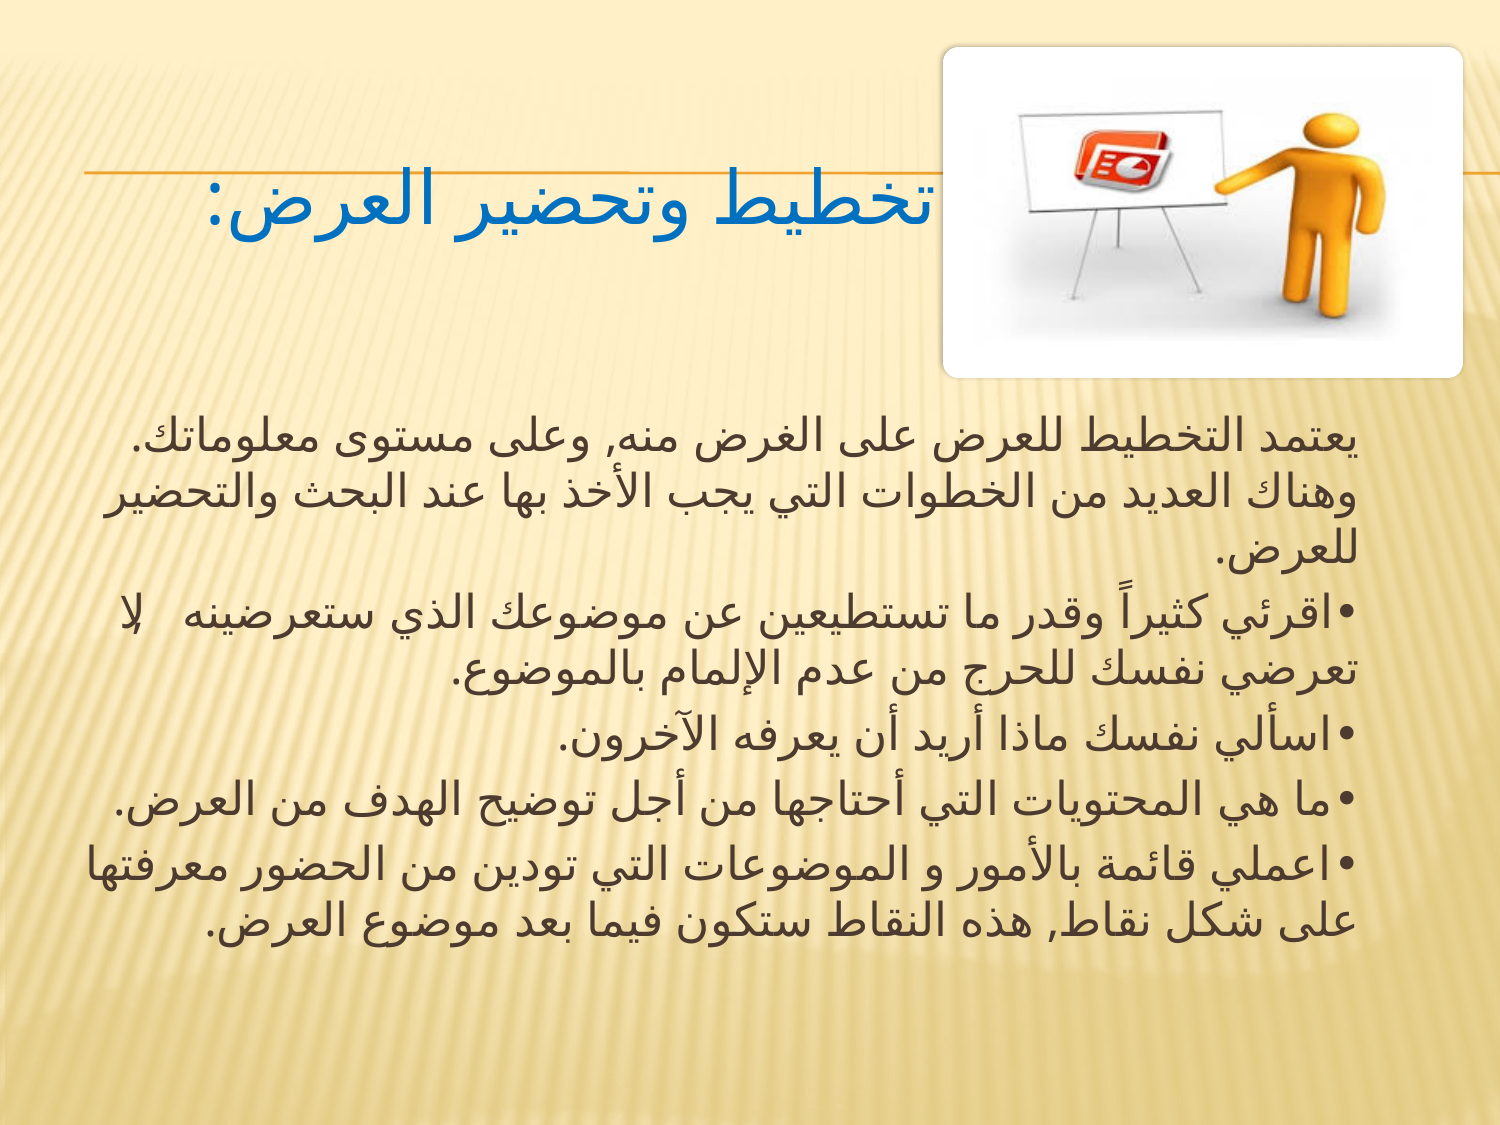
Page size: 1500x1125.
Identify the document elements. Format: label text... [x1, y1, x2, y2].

list يعتمد التخطيط للعرض على الغرض منه, وعلى مستوى معلوماتك. وهناك العديد من الخطوات التي يجب الأخذ بها عند البحث والتحضير للعرض. • اقرئي كثيراً وقدر ما تستطيعين عن موضوعك الذي ستعرضينه , لا تعرضي نفسك للحرج من عدم الإلمام بالموضوع. • اسألي نفسك ماذا أريد أن يعرفه الآخرون. • ما هي المحتويات التي أحتاجها من أجل توضيح الهدف من العرض. • اعملي قائمة بالأمور و الموضوعات التي تودين من الحضور معرفتها على شكل نقاط, هذه النقاط ستكون فيما بعد موضوع العرض. [64, 397, 1376, 998]
title تخطيط وتحضير العرض: [0, 125, 938, 263]
picture [974, 77, 1433, 348]
